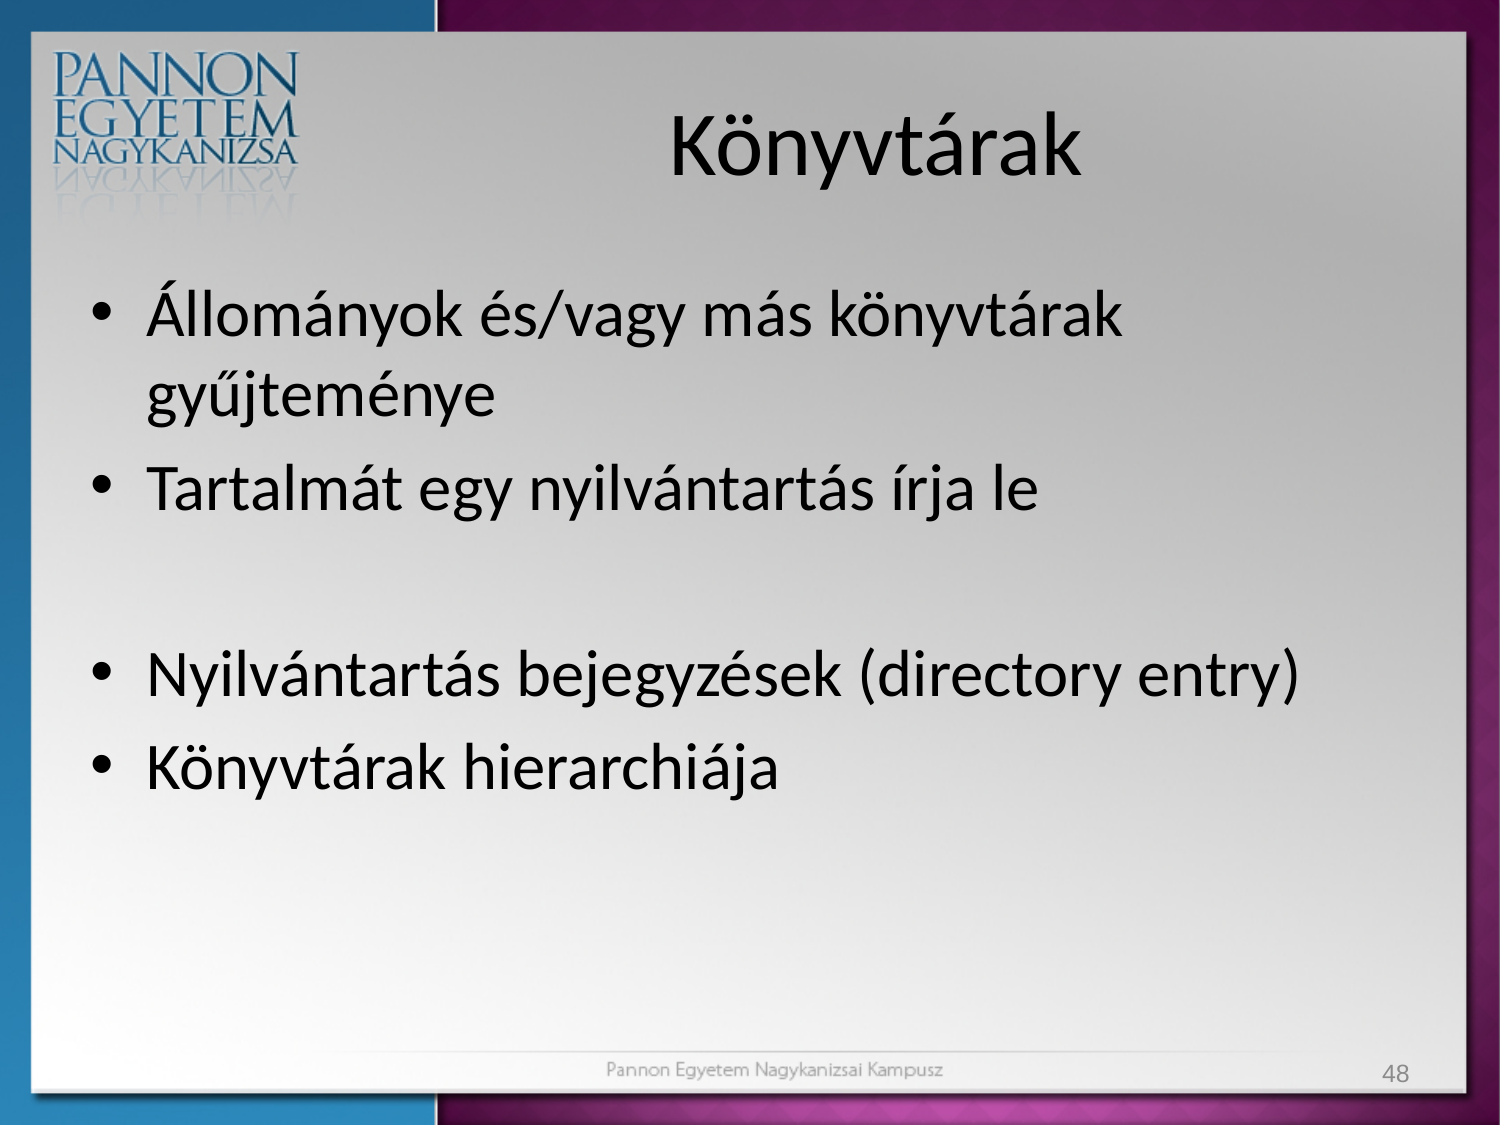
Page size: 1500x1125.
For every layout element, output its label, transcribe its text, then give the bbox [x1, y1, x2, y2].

slide_number 48 [1074, 1042, 1425, 1103]
picture [0, 0, 1500, 1125]
list Állományok és/vagy más könyvtárak gyűjteménye Tartalmát egy nyilvántartás írja le Nyilvántartás bejegyzések (directory entry) Könyvtárak hierarchiája [75, 262, 1425, 1038]
title Könyvtárak [328, 45, 1425, 233]
